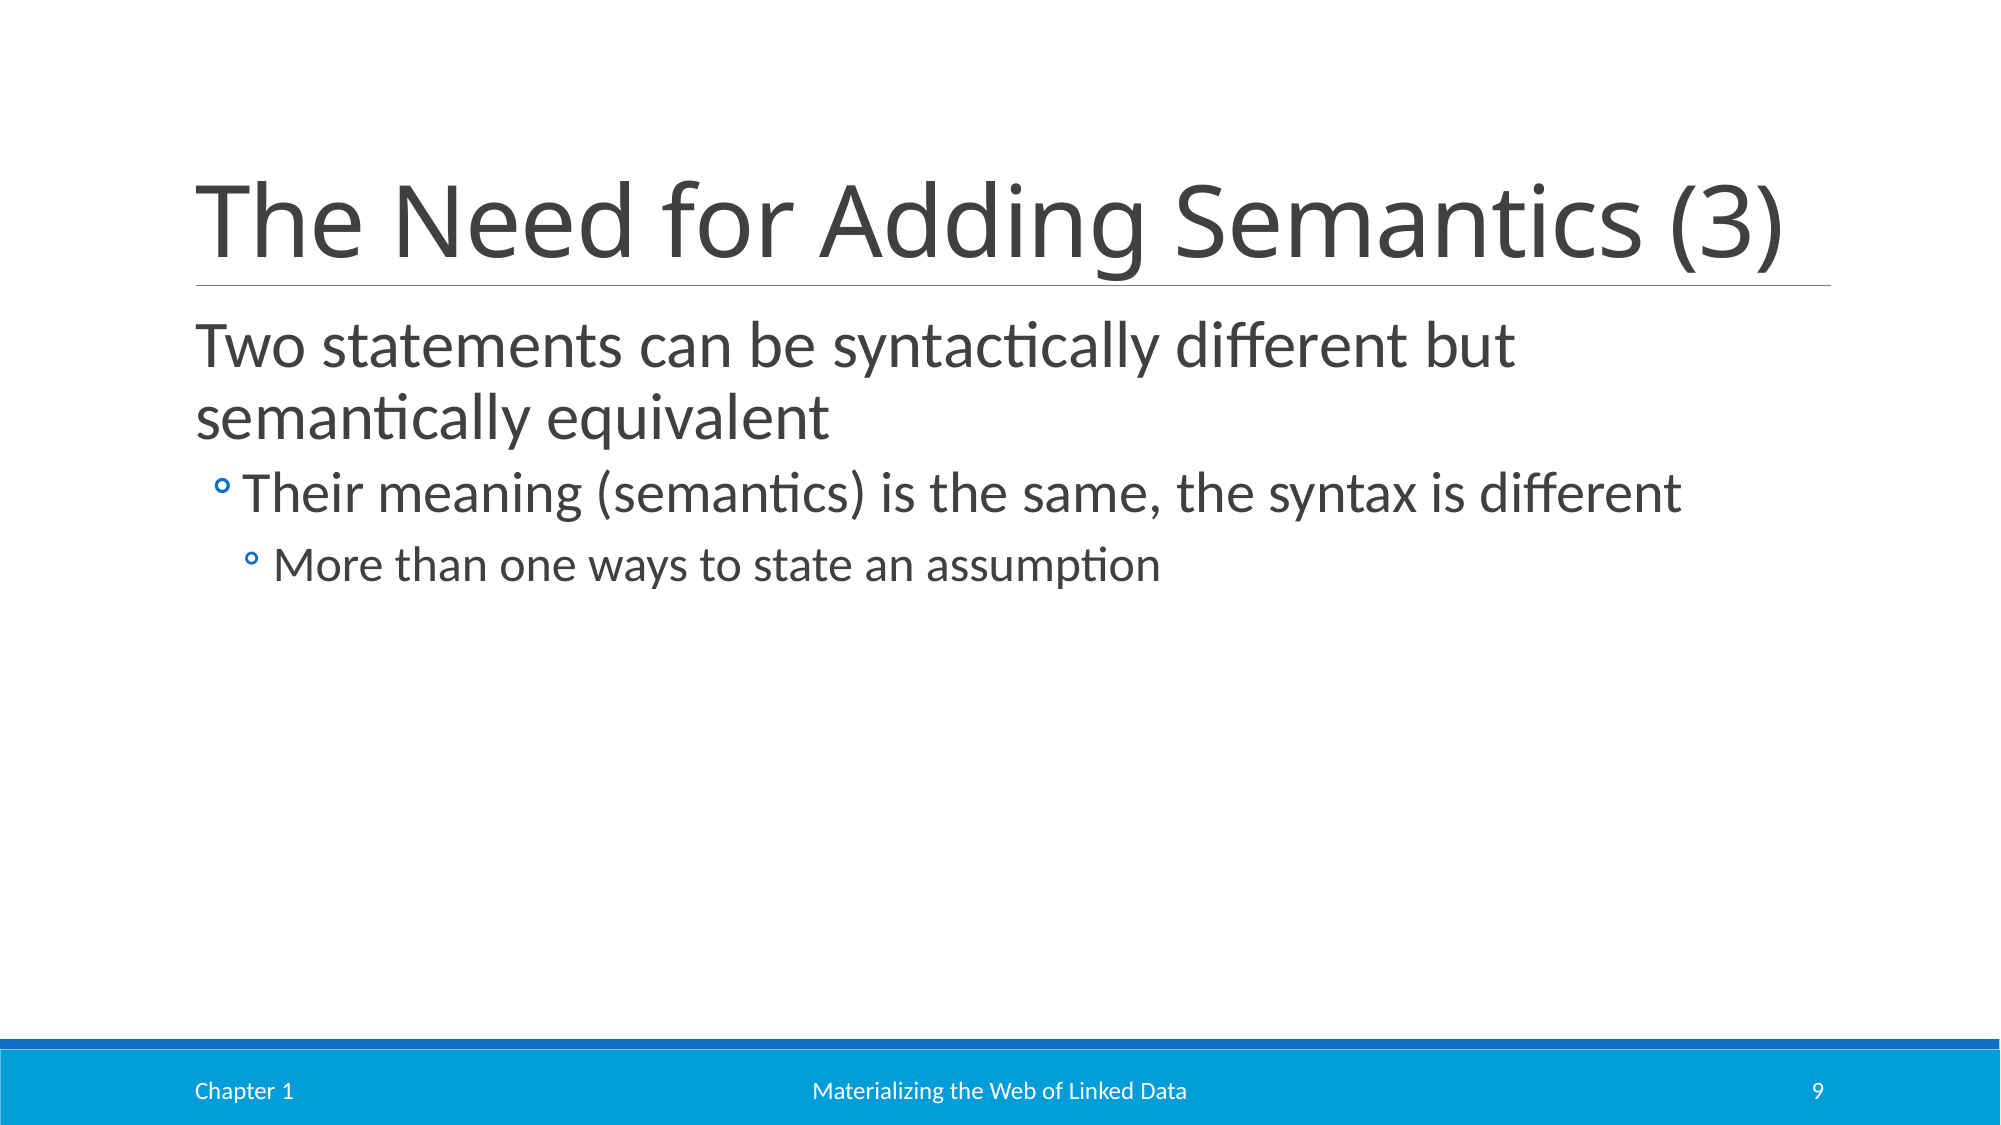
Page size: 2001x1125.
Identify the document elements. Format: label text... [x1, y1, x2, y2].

title The Need for Adding Semantics (3) [180, 47, 1830, 285]
list Two statements can be syntactically different but semantically equivalent Their meaning (semantics) is the same, the syntax is different More than one ways to state an assumption [180, 302, 1830, 963]
slide_number 9 [1624, 1059, 1840, 1120]
slide_number Chapter 1 [180, 1059, 586, 1120]
footer Materializing the Web of Linked Data [604, 1059, 1396, 1120]
